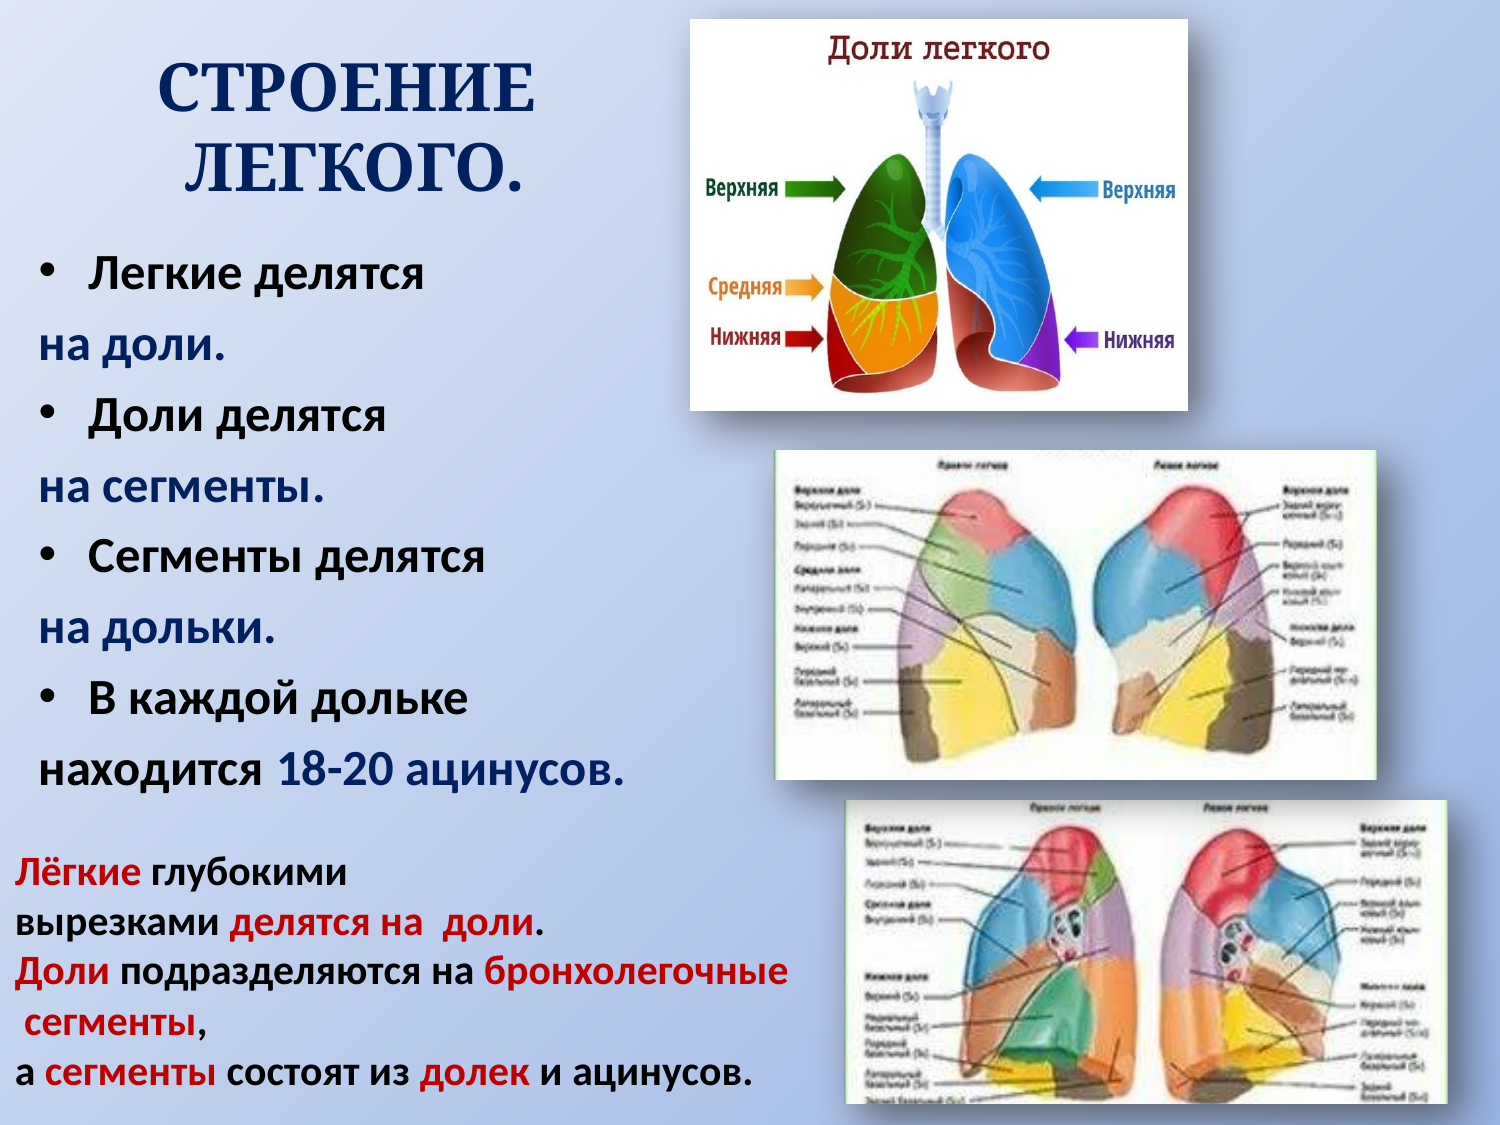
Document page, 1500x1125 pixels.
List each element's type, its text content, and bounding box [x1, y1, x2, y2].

title СТРОЕНИЕ ЛЕГКОГО. [0, 30, 681, 219]
picture [844, 799, 1449, 1104]
picture [773, 450, 1378, 780]
list Легкие делятся на доли. Доли делятся на сегменты. Сегменты делятся на дольки. В каждой дольке находится 18-20 ацинусов. [23, 231, 715, 835]
picture [690, 18, 1188, 412]
text_box Лёгкие глубокими вырезками делятся на доли. Доли подразделяются на бронхолегочные сегменты, а сегменты состоят из долек и ацинусов. [0, 835, 839, 1101]
